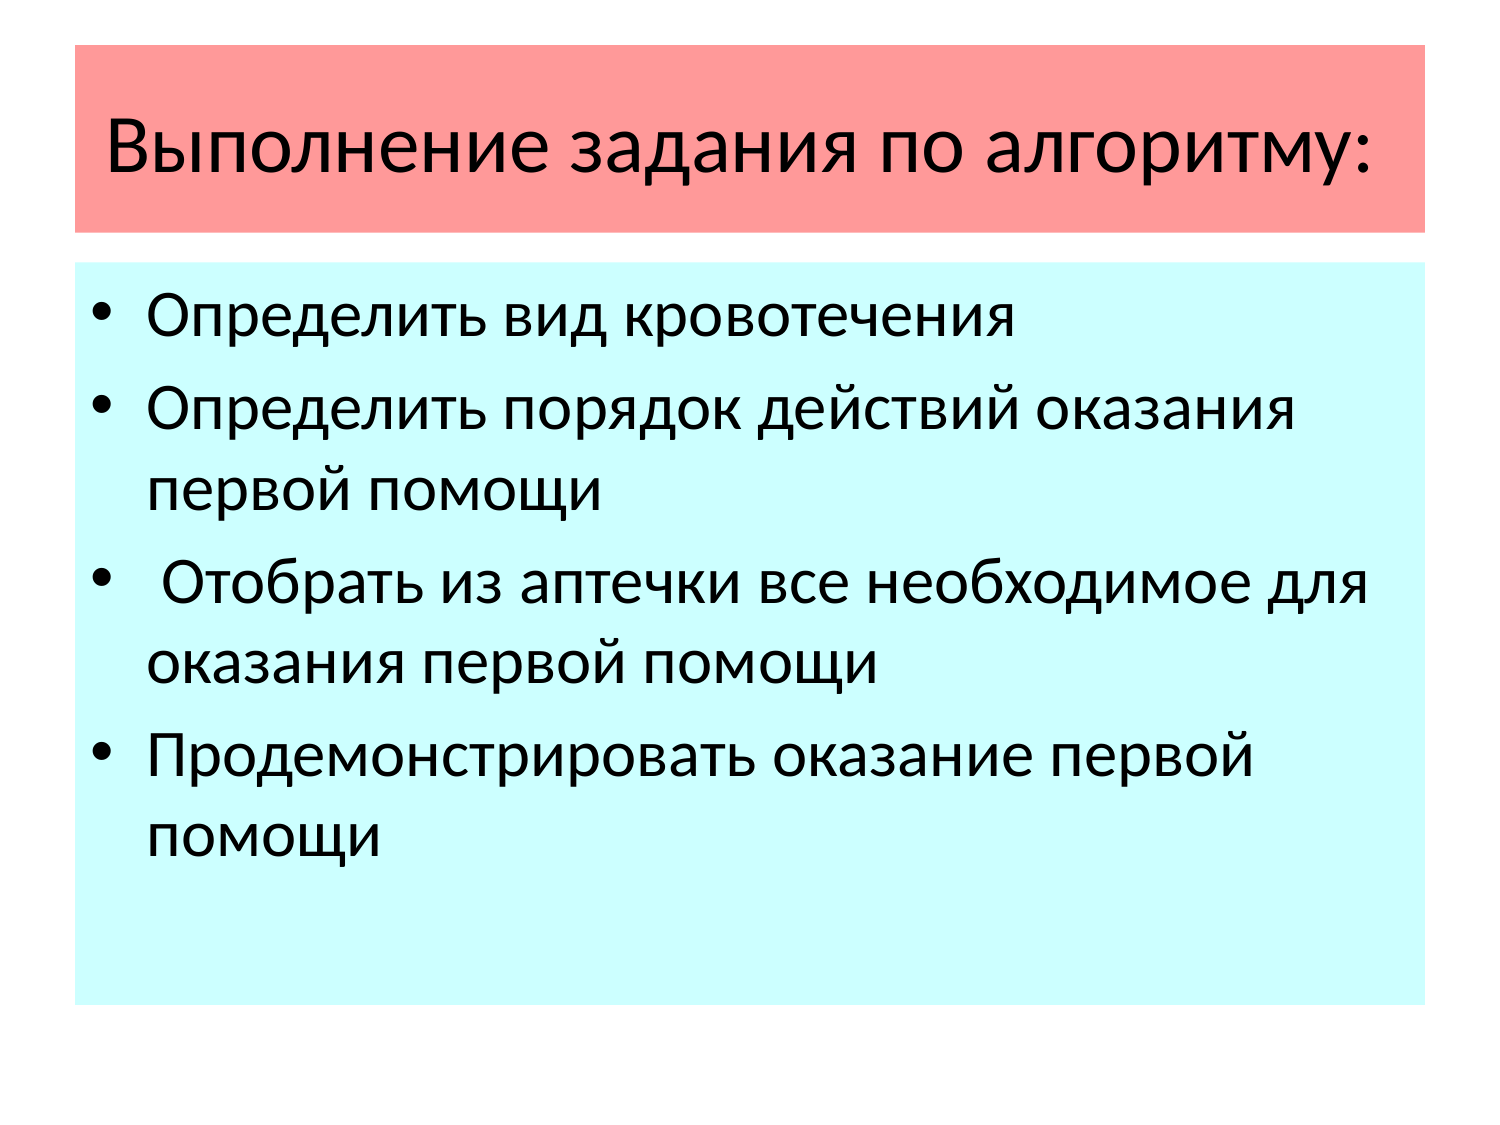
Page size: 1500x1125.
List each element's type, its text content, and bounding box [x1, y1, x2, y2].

title Выполнение задания по алгоритму: [74, 44, 1426, 233]
list Определить вид кровотечения Определить порядок действий оказания первой помощи Отобрать из аптечки все необходимое для оказания первой помощи Продемонстрировать оказание первой помощи [74, 262, 1426, 1006]
